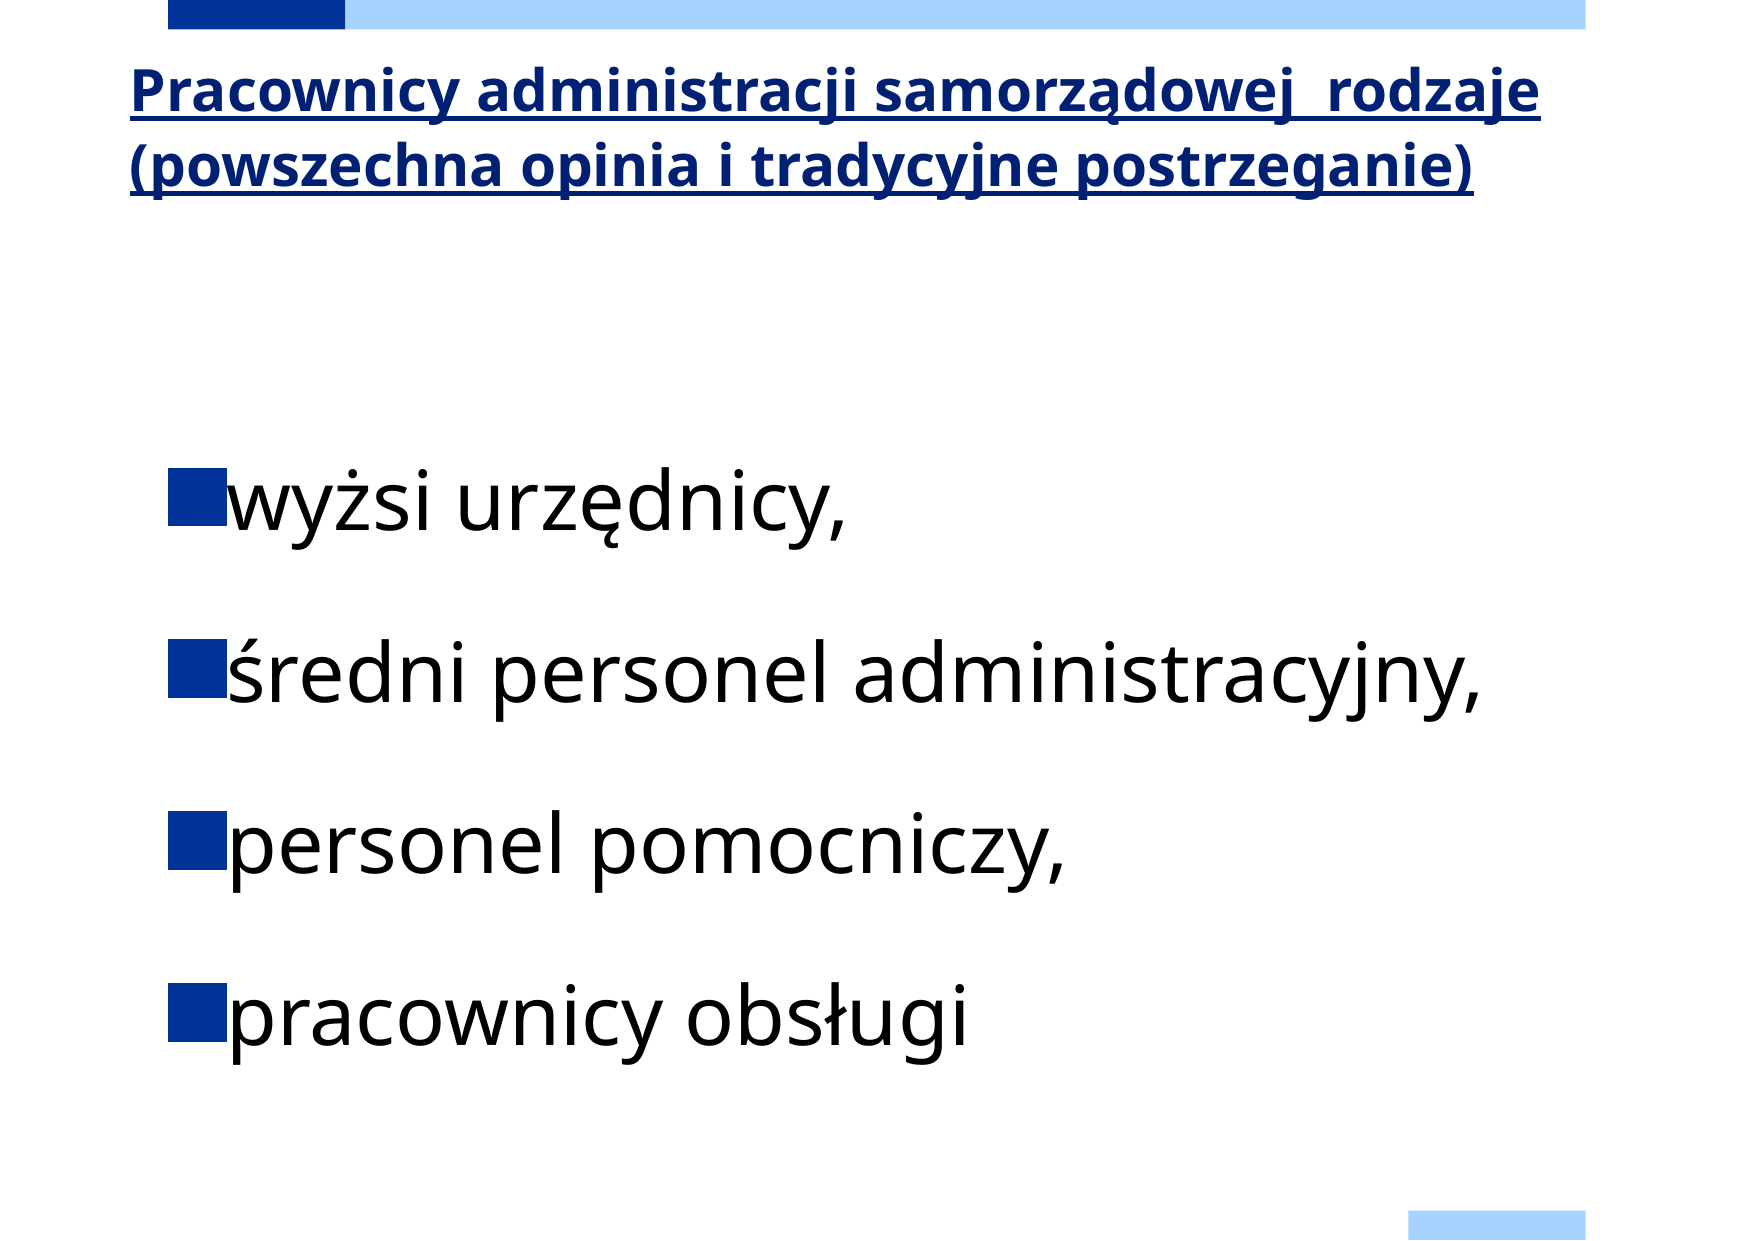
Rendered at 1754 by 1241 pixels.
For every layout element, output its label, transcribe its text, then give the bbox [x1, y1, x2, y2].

title Pracownicy administracji samorządowej rodzaje (powszechna opinia i tradycyjne postrzeganie) [130, 48, 1619, 255]
picture [168, 811, 227, 870]
list wyżsi urzędnicy, średni personel administracyjny, personel pomocniczy, pracownicy obsługi [168, 324, 1586, 1093]
picture [168, 983, 227, 1042]
picture [168, 639, 227, 698]
picture [168, 468, 227, 526]
